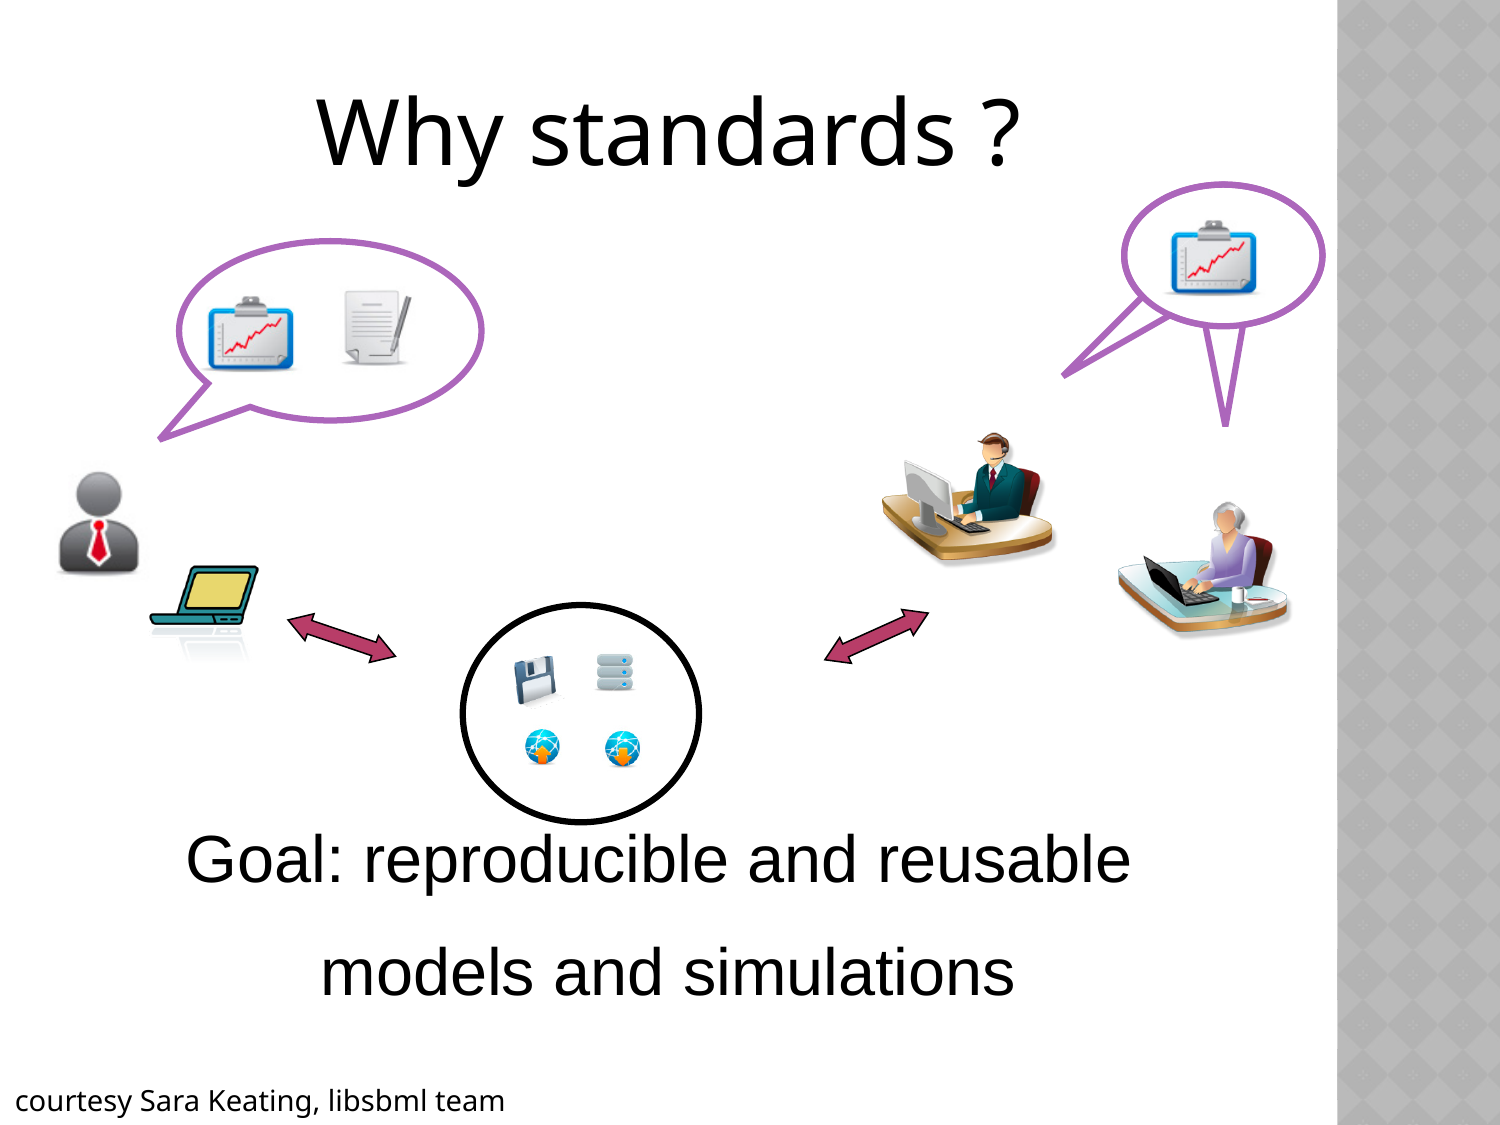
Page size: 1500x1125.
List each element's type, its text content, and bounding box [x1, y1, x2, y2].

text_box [178, 240, 482, 421]
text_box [462, 604, 700, 823]
text_box [824, 609, 929, 664]
text_box [288, 613, 396, 663]
text_box Why standards ? [0, 66, 1338, 191]
text_box courtesy Sara Keating, libsbml team [0, 1074, 1500, 1125]
text_box Goal: reproducible and reusable models and simulations [0, 807, 1338, 1016]
picture [36, 454, 267, 670]
picture [875, 406, 1060, 588]
picture [1111, 477, 1296, 658]
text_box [1123, 184, 1323, 327]
